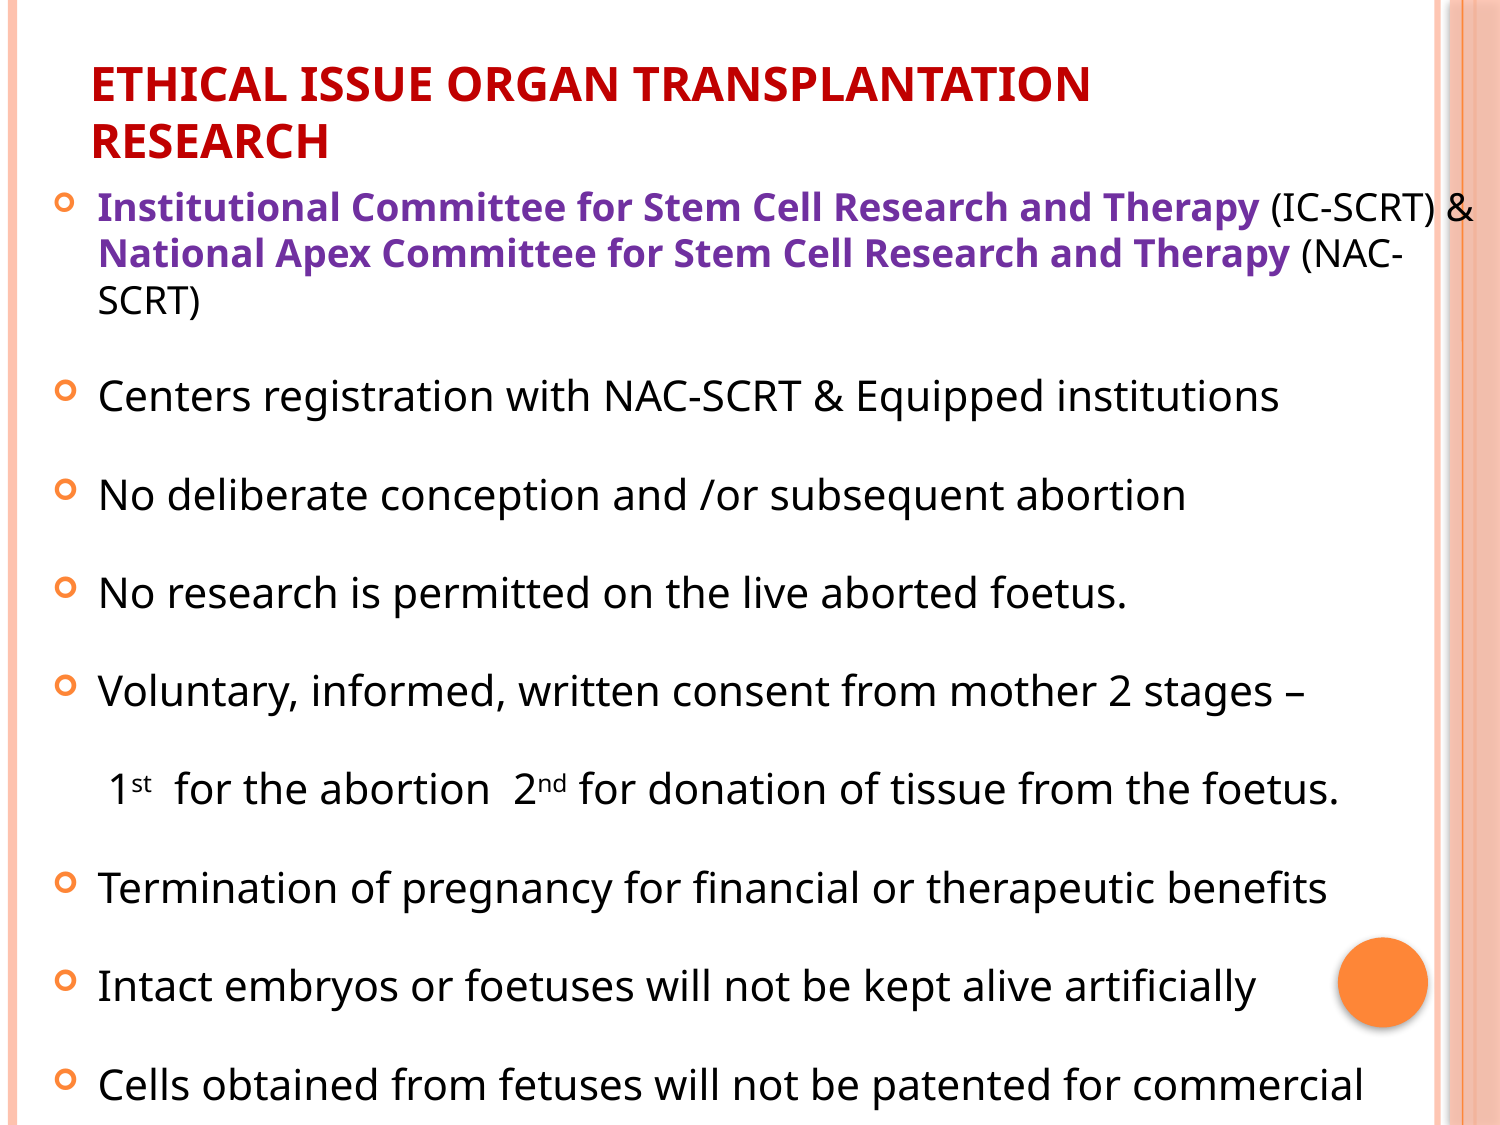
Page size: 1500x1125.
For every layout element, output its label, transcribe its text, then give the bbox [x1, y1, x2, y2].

title Ethical issue organ transplantation research [75, 45, 1300, 174]
list Institutional Committee for Stem Cell Research and Therapy (IC-SCRT) & National Apex Committee for Stem Cell Research and Therapy (NAC-SCRT) Centers registration with NAC-SCRT & Equipped institutions No deliberate conception and /or subsequent abortion No research is permitted on the live aborted foetus. Voluntary, informed, written consent from mother 2 stages – 1st for the abortion 2nd for donation of tissue from the foetus. Termination of pregnancy for financial or therapeutic benefits Intact embryos or foetuses will not be kept alive artificially Cells obtained from fetuses will not be patented for commercial [37, 174, 1500, 1125]
